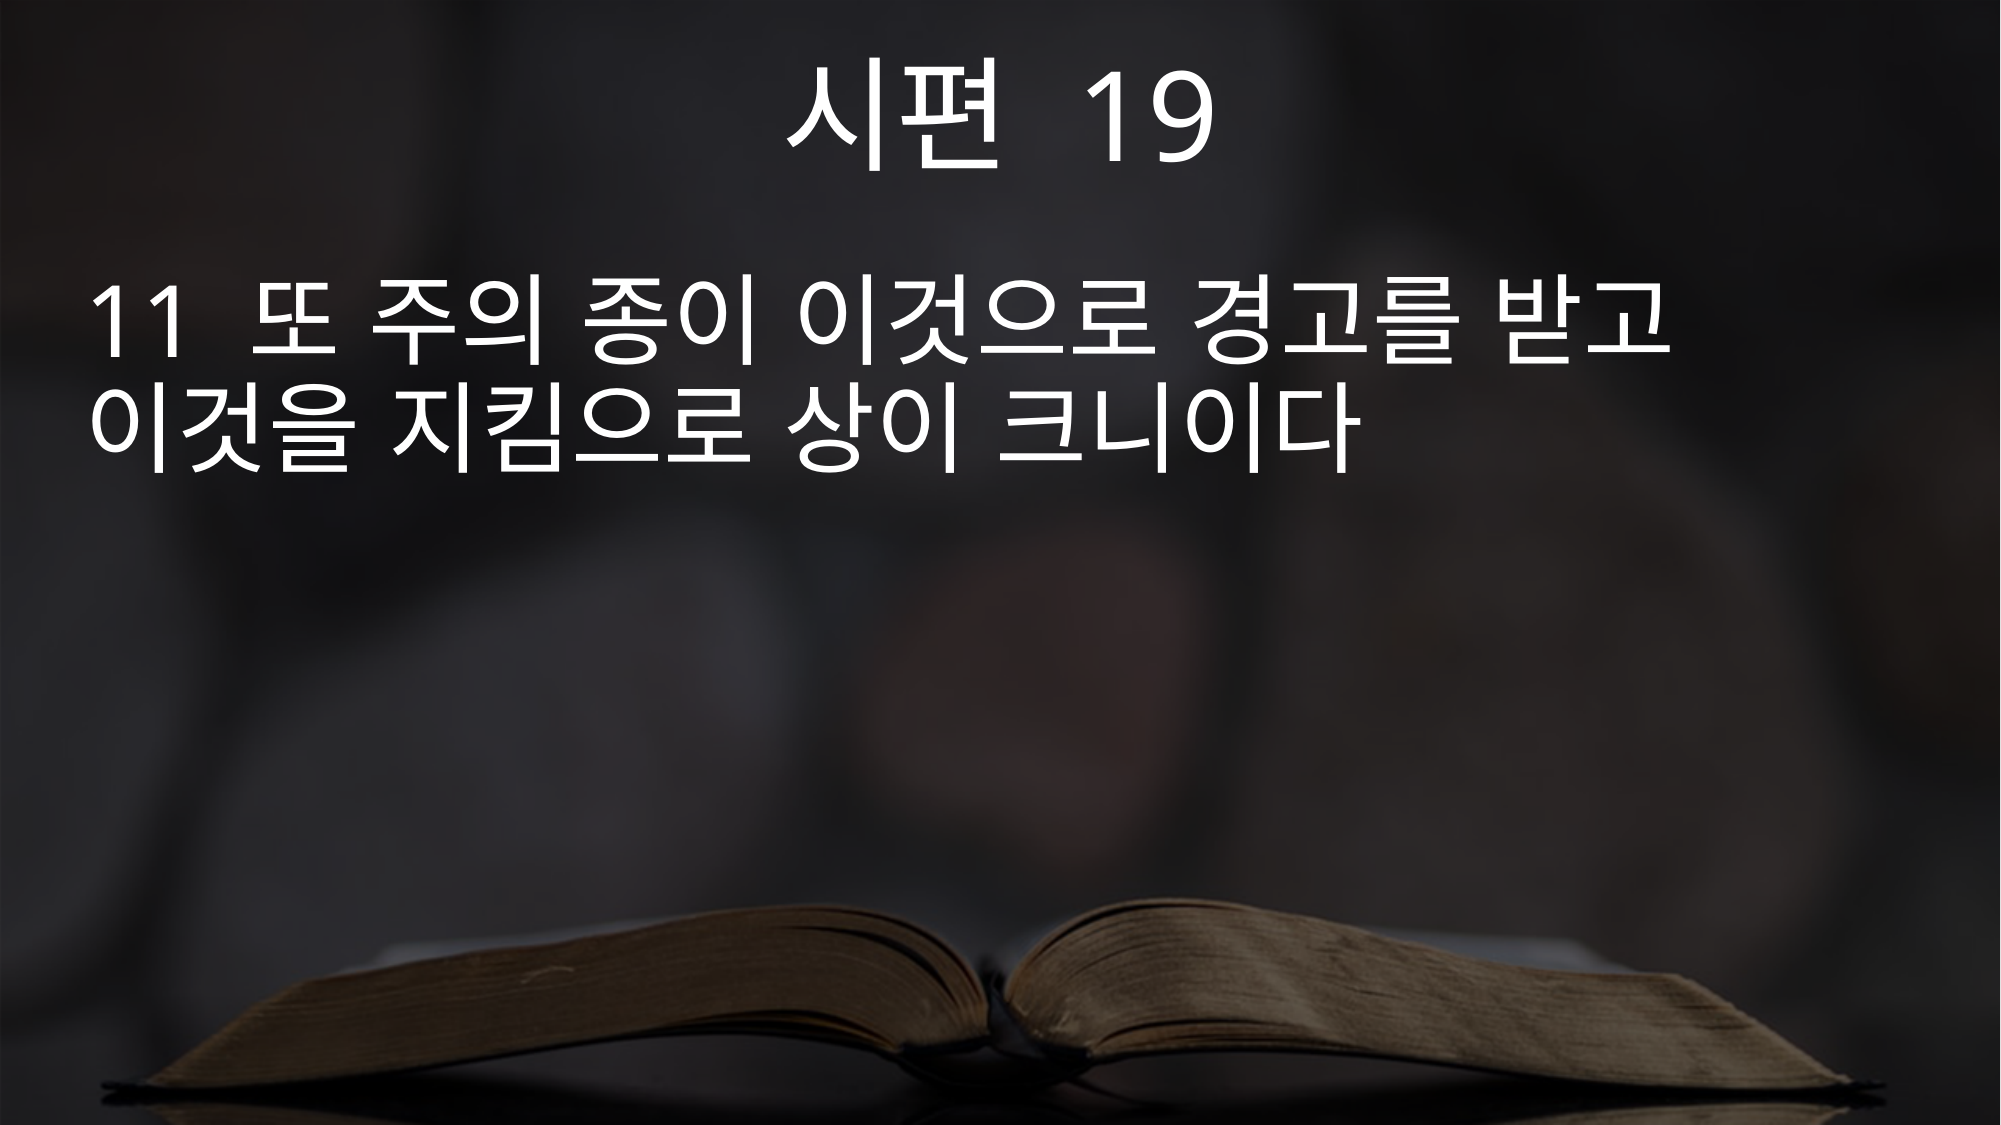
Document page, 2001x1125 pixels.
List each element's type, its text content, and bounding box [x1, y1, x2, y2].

picture [0, 0, 2001, 1125]
footer 시편 19 [0, 32, 2000, 192]
list 11 또 주의 종이 이것으로 경고를 받고 이것을 지킴으로 상이 크니이다 [69, 263, 1953, 423]
